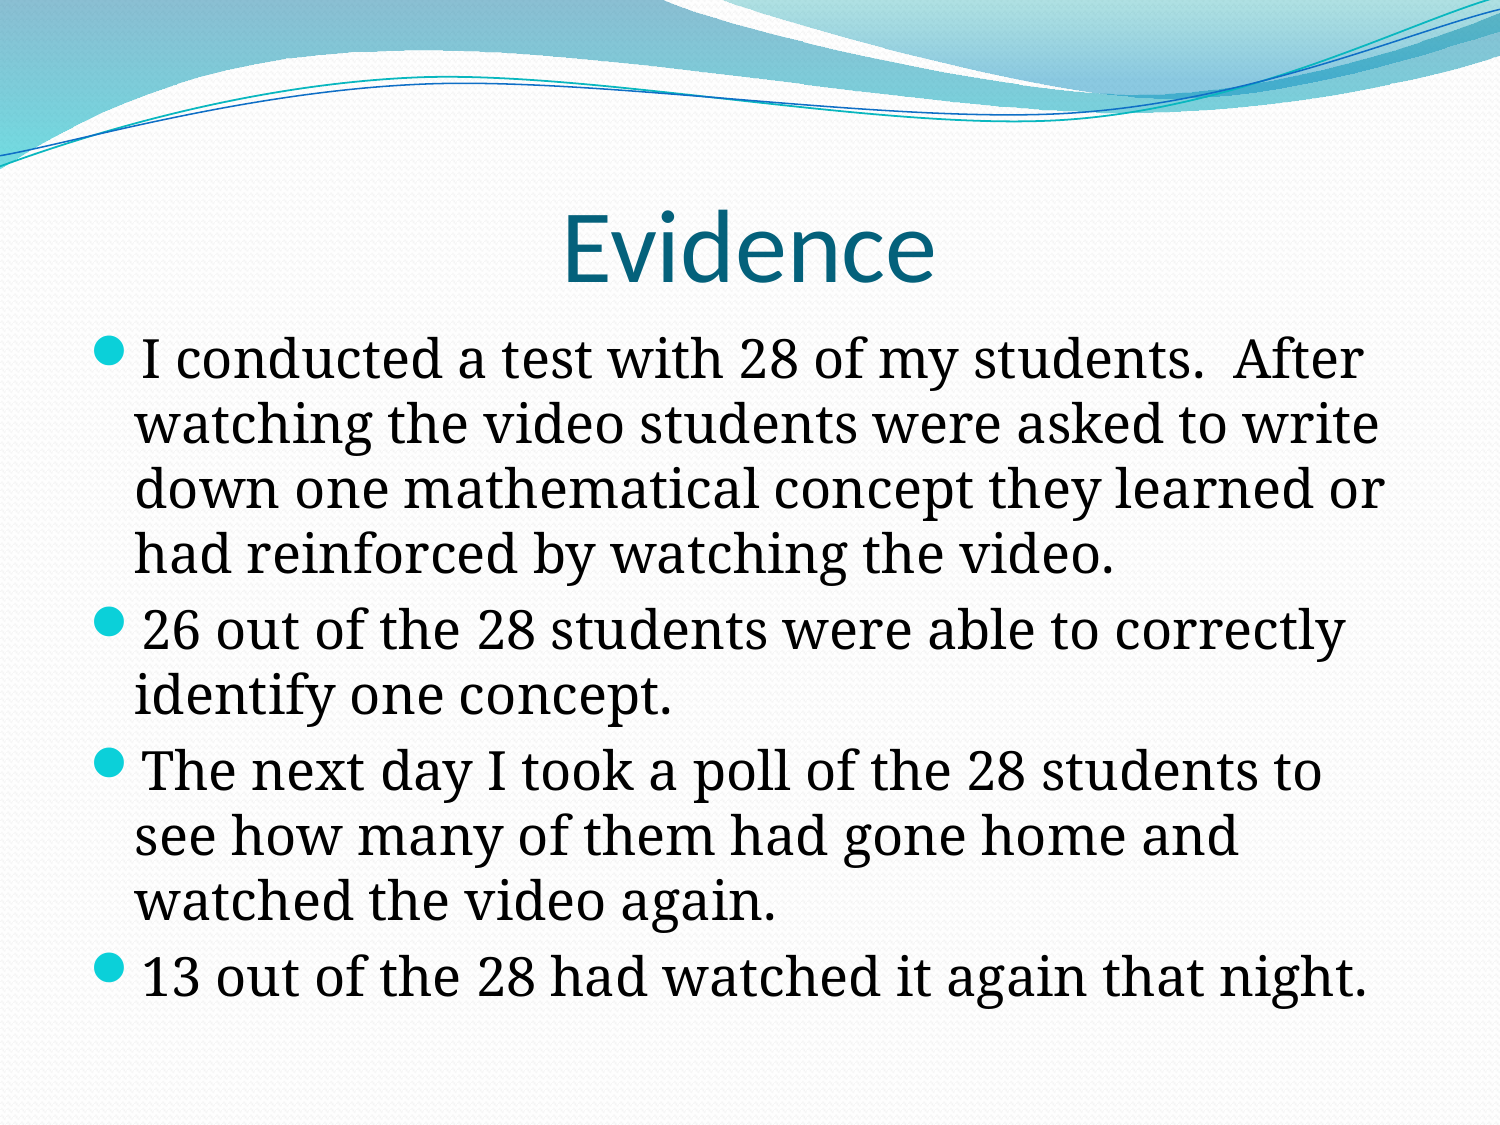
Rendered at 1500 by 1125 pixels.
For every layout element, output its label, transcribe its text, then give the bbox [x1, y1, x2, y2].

title Evidence [75, 115, 1425, 303]
list I conducted a test with 28 of my students. After watching the video students were asked to write down one mathematical concept they learned or had reinforced by watching the video. 26 out of the 28 students were able to correctly identify one concept. The next day I took a poll of the 28 students to see how many of them had gone home and watched the video again. 13 out of the 28 had watched it again that night. [75, 317, 1425, 1038]
